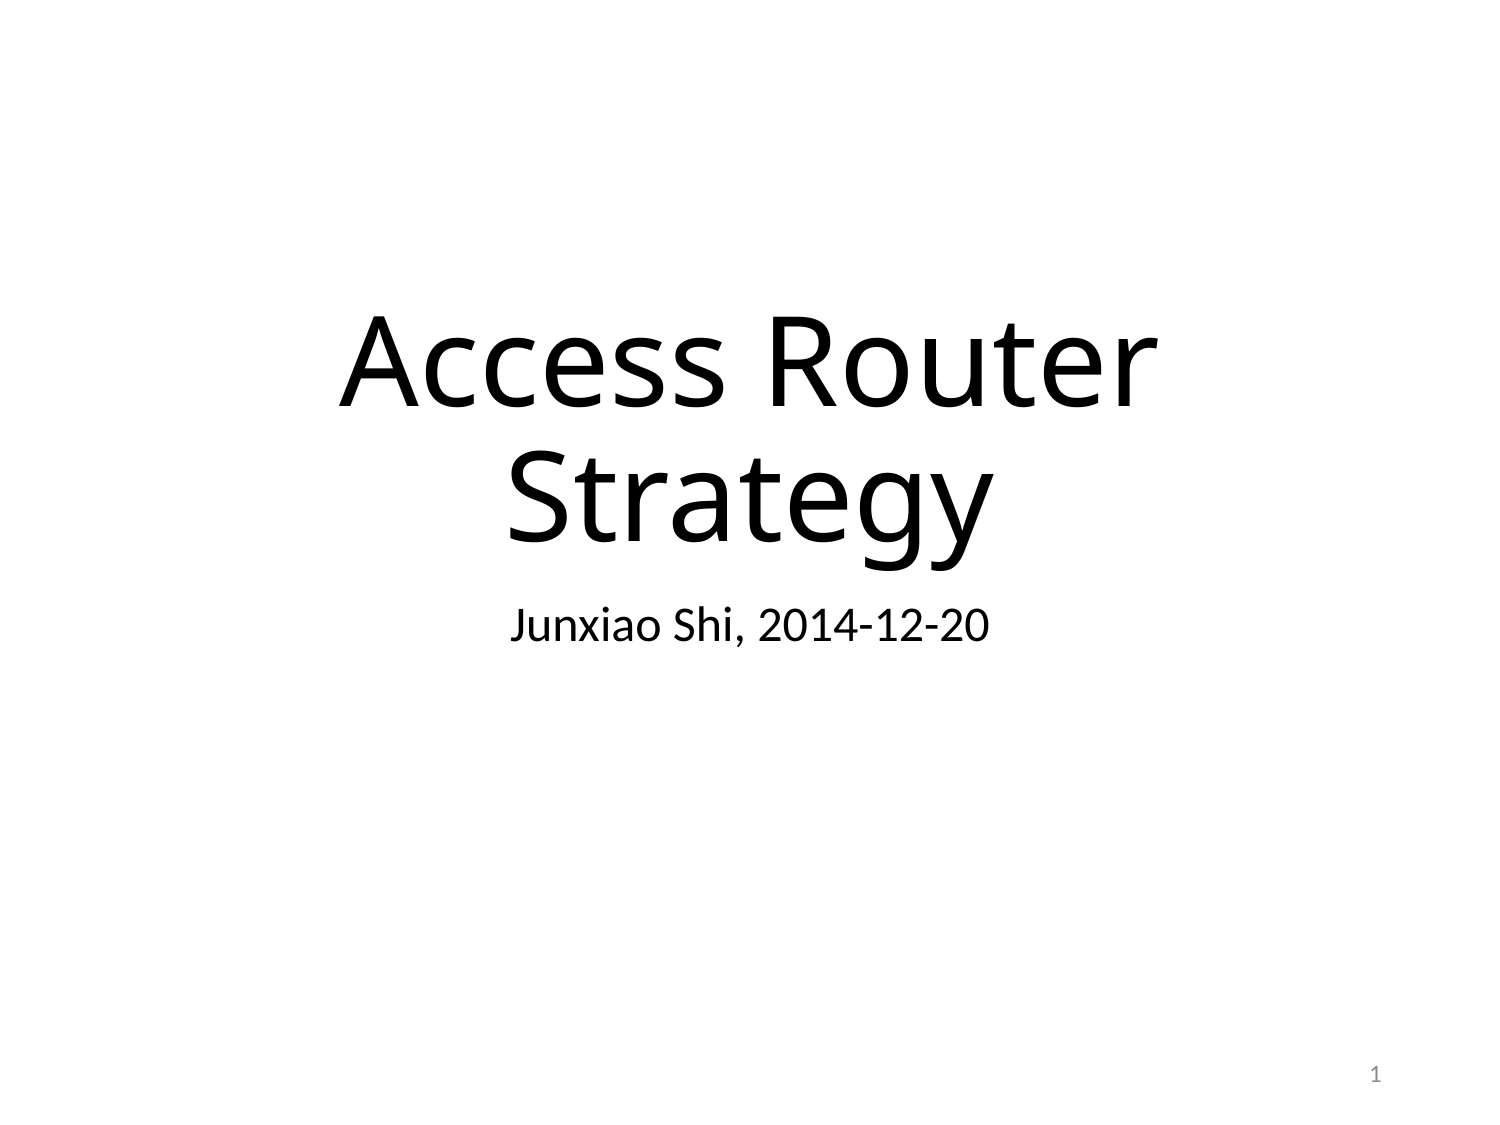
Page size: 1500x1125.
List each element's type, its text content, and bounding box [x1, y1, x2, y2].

slide_number 1 [1059, 1042, 1397, 1103]
subtitle Junxiao Shi, 2014-12-20 [187, 590, 1313, 863]
title Access Router Strategy [187, 184, 1313, 576]
